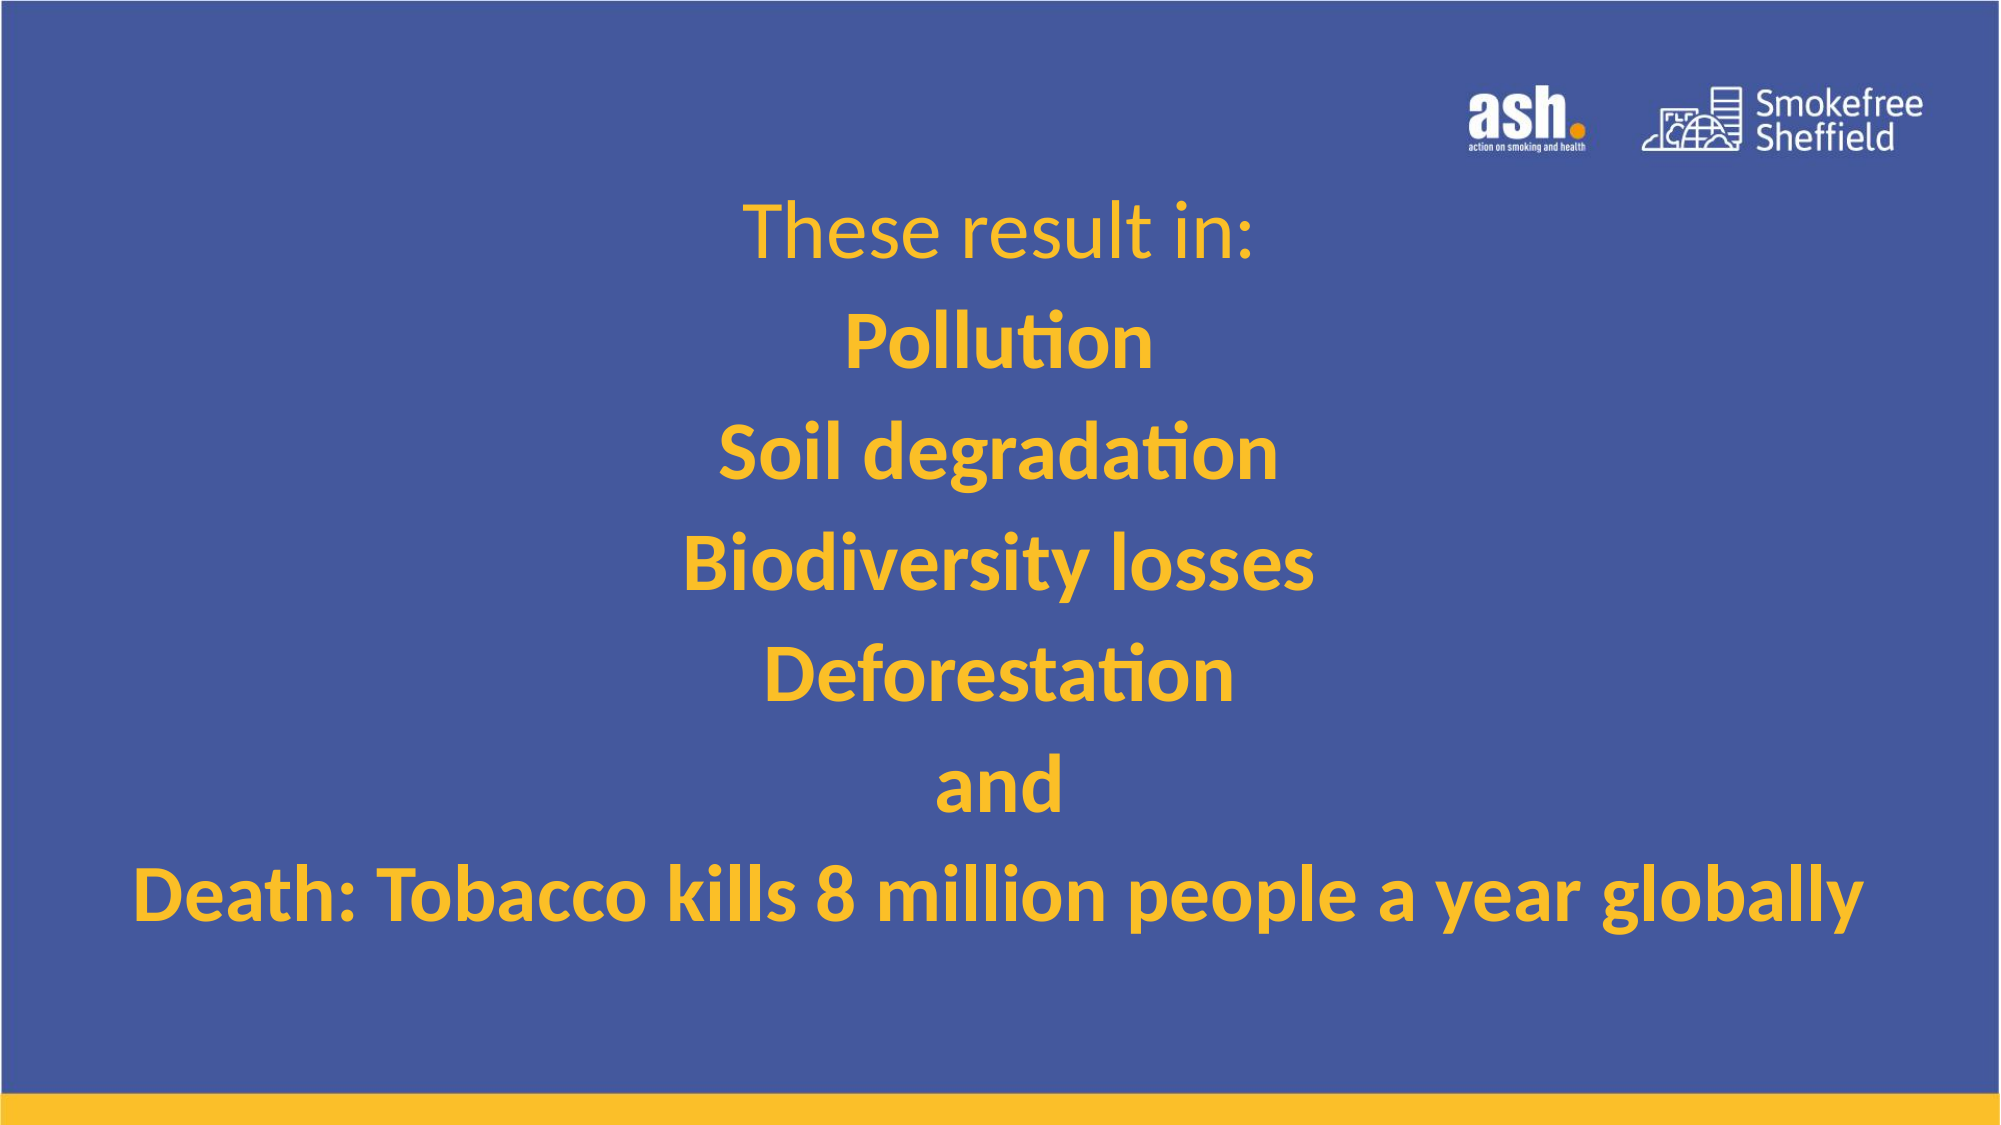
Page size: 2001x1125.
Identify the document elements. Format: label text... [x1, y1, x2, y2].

picture [0, 0, 2000, 1125]
text_box These result in: Pollution Soil degradation Biodiversity losses Deforestation and Death: Tobacco kills 8 million people a year globally [78, 222, 1922, 903]
